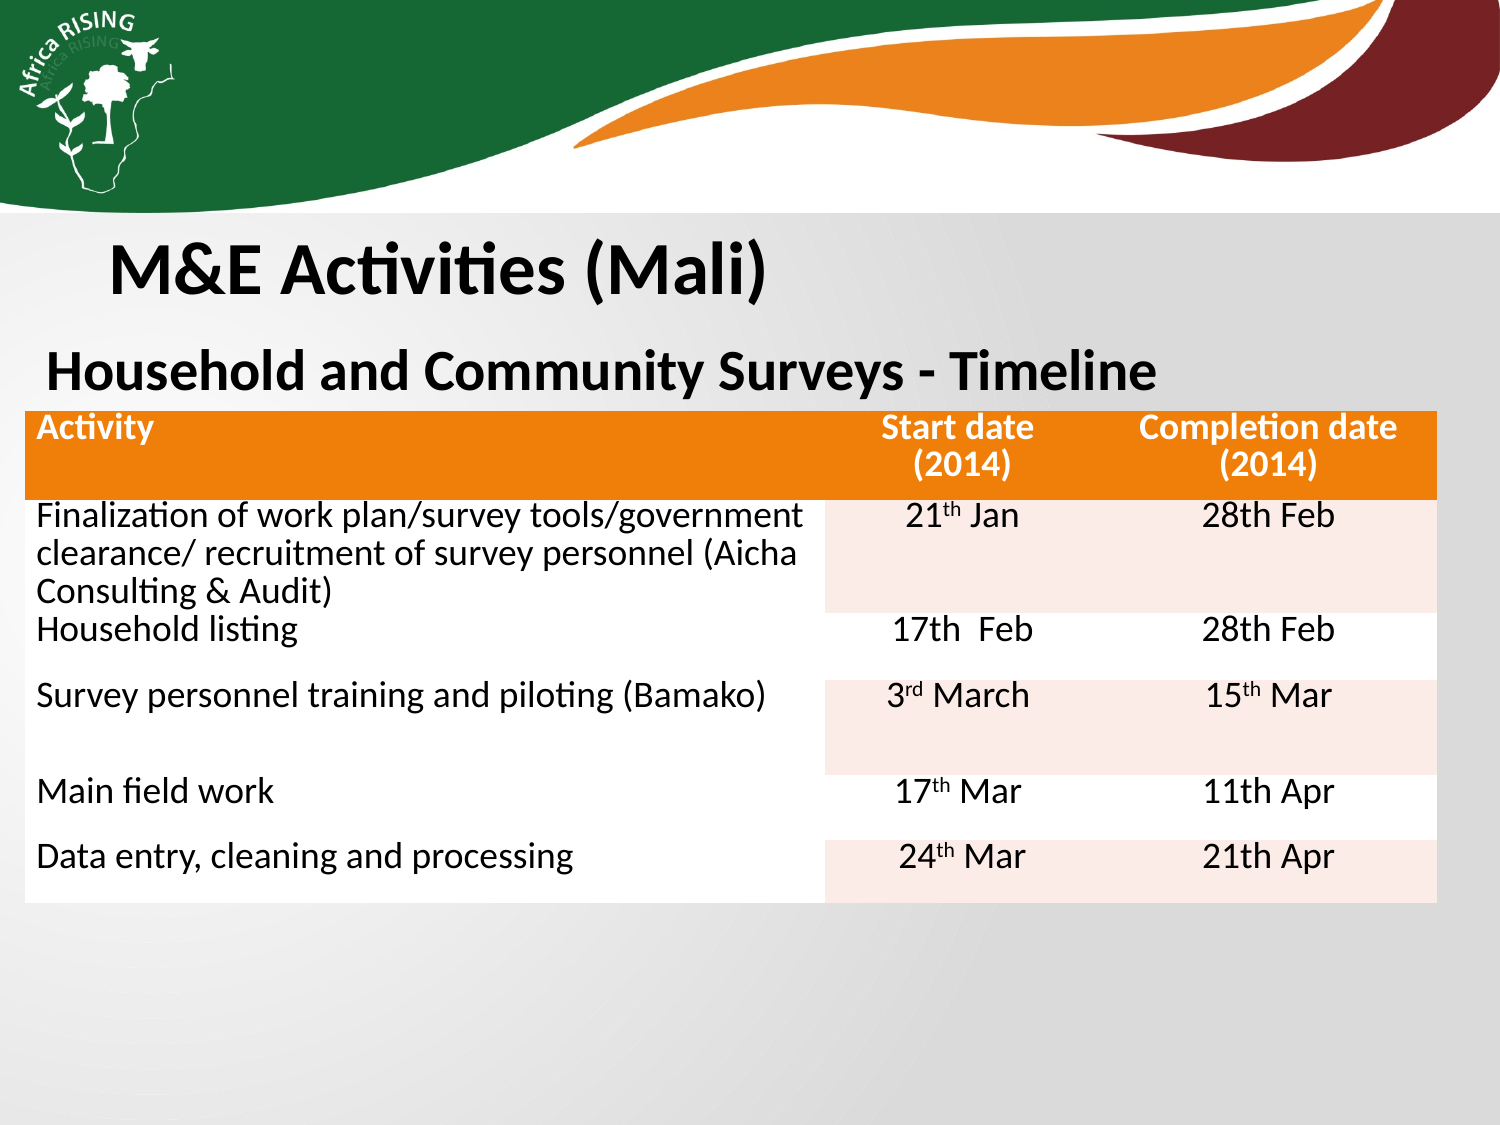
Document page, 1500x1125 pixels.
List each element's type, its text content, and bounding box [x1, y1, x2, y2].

table_cell Household listing [25, 613, 825, 680]
table_cell 21th Jan [825, 500, 1100, 613]
table_cell 28th Feb [1100, 500, 1437, 613]
table_header Activity [25, 411, 825, 500]
table_cell 21th Apr [1100, 840, 1437, 903]
table_cell 28th Feb [1100, 613, 1437, 680]
table_header Start date (2014) [825, 411, 1100, 500]
table_cell 3rd March [825, 680, 1100, 775]
list M&E Activities (Mali) [75, 212, 1463, 288]
table_cell 15th Mar [1100, 680, 1437, 775]
table_cell Survey personnel training and piloting (Bamako) [25, 680, 825, 775]
table_cell Data entry, cleaning and processing [25, 840, 825, 903]
text_box Household and Community Surveys - Timeline [31, 324, 1200, 410]
table_cell 24th Mar [825, 840, 1100, 903]
table_cell Finalization of work plan/survey tools/government clearance/ recruitment of survey personnel (Aicha Consulting & Audit) [25, 500, 825, 613]
table_header Completion date (2014) [1100, 411, 1437, 500]
table_cell 11th Apr [1100, 775, 1437, 840]
table_cell 17th Feb [825, 613, 1100, 680]
table_cell 17th Mar [825, 775, 1100, 840]
picture [0, 0, 1500, 213]
table_cell Main field work [25, 775, 825, 840]
